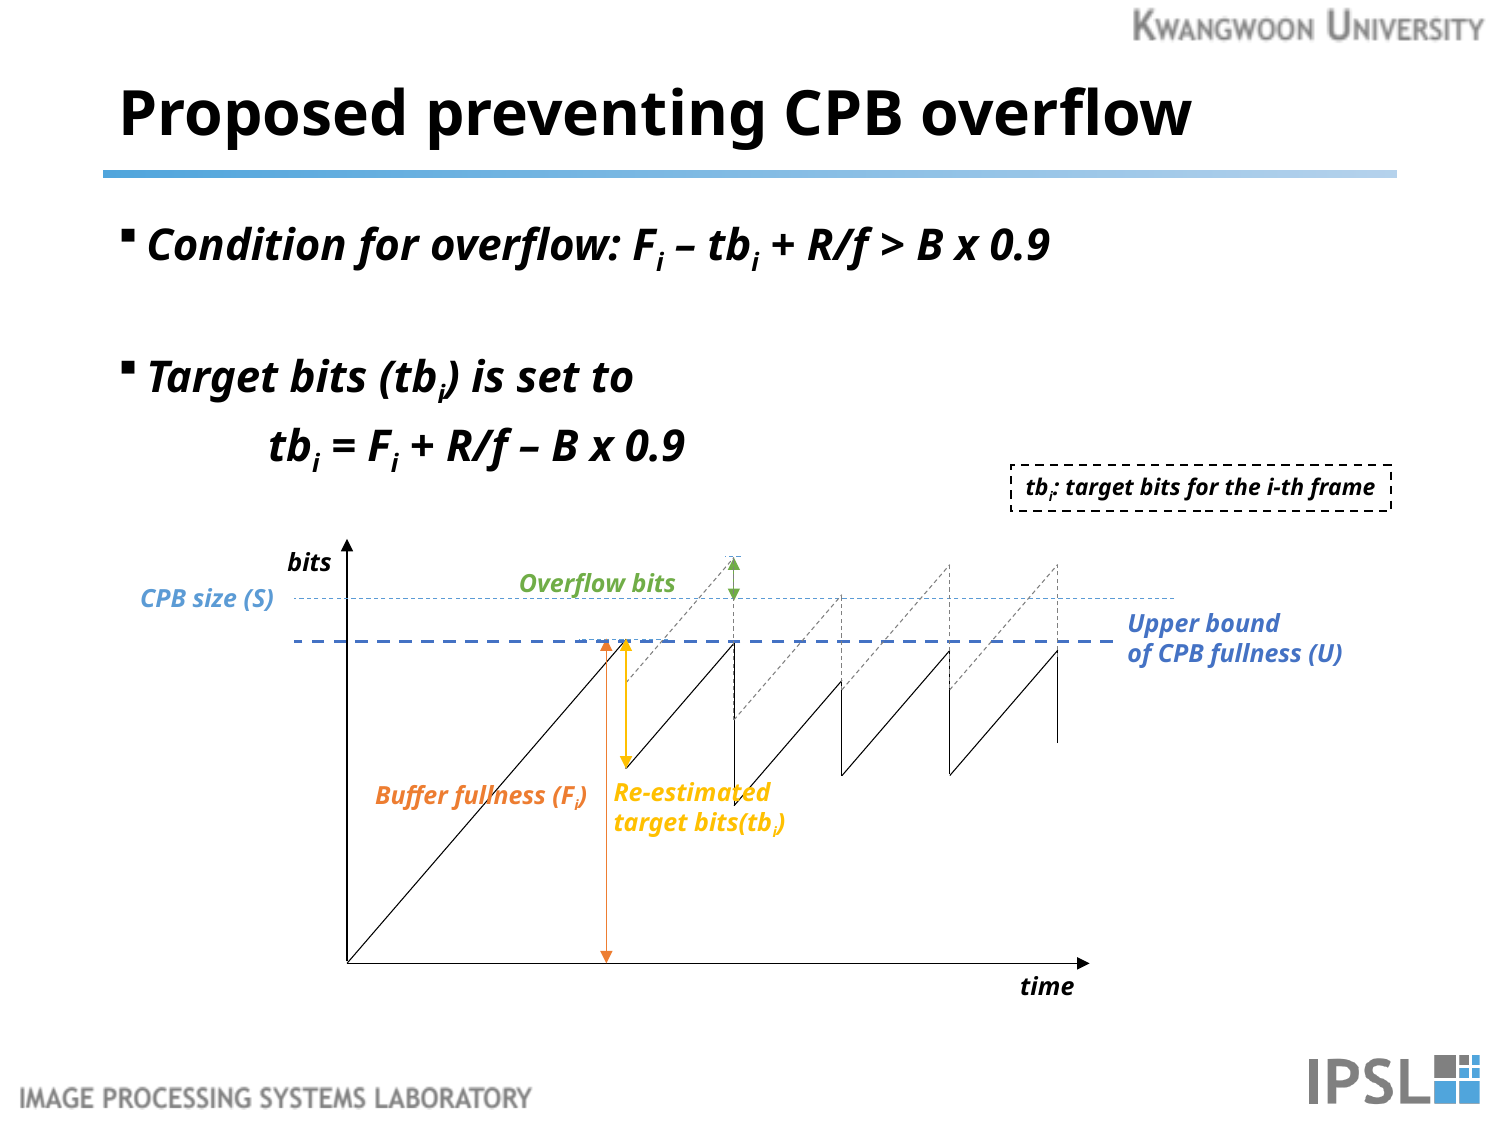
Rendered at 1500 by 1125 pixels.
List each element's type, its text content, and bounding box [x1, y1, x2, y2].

text_box CPB size (S) [125, 575, 290, 621]
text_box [626, 557, 733, 683]
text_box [841, 690, 949, 776]
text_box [949, 690, 1058, 776]
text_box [346, 642, 606, 964]
list Condition for overflow: Fi – tbi + R/f > B x 0.9 Target bits (tbi) is set to tbi = Fi + R/f – B x 0.9 [103, 209, 1397, 1014]
text_box bits [272, 539, 346, 585]
text_box Overflow bits [504, 600, 626, 606]
title Proposed preventing CPB overflow [103, 59, 1397, 171]
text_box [607, 642, 627, 964]
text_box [949, 564, 1058, 690]
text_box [734, 720, 842, 806]
text_box Re-estimated target bits(tbi) [627, 769, 801, 848]
text_box tbi: target bits for the i-th frame [1010, 464, 1392, 512]
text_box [841, 564, 949, 690]
text_box Overflow bits [504, 560, 626, 598]
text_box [733, 594, 842, 720]
text_box Upper bound of CPB fullness (U) [1112, 600, 1358, 675]
text_box time [1005, 964, 1090, 1008]
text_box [627, 683, 733, 769]
